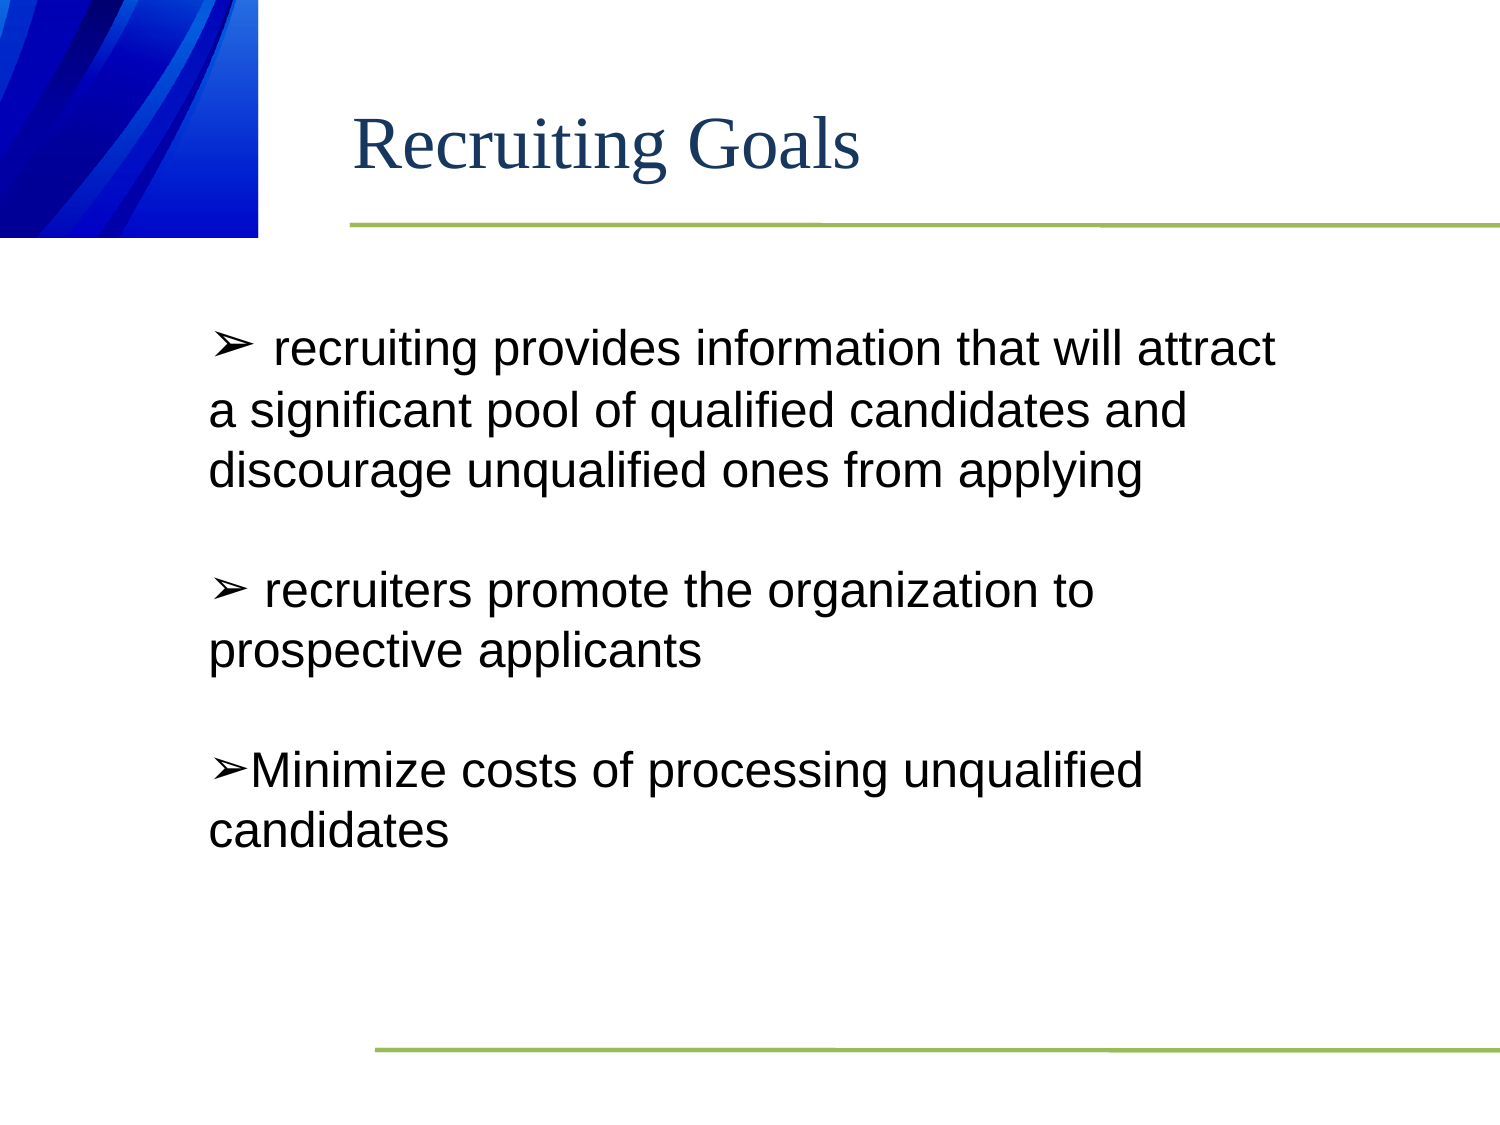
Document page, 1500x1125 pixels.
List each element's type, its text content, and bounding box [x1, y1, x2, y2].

text_box recruiting provides information that will attract a significant pool of qualified candidates and discourage unqualified ones from applying recruiters promote the organization to prospective applicants Minimize costs of processing unqualified candidates [193, 299, 1306, 871]
title Recruiting Goals [337, 45, 1425, 233]
picture [0, 0, 259, 238]
